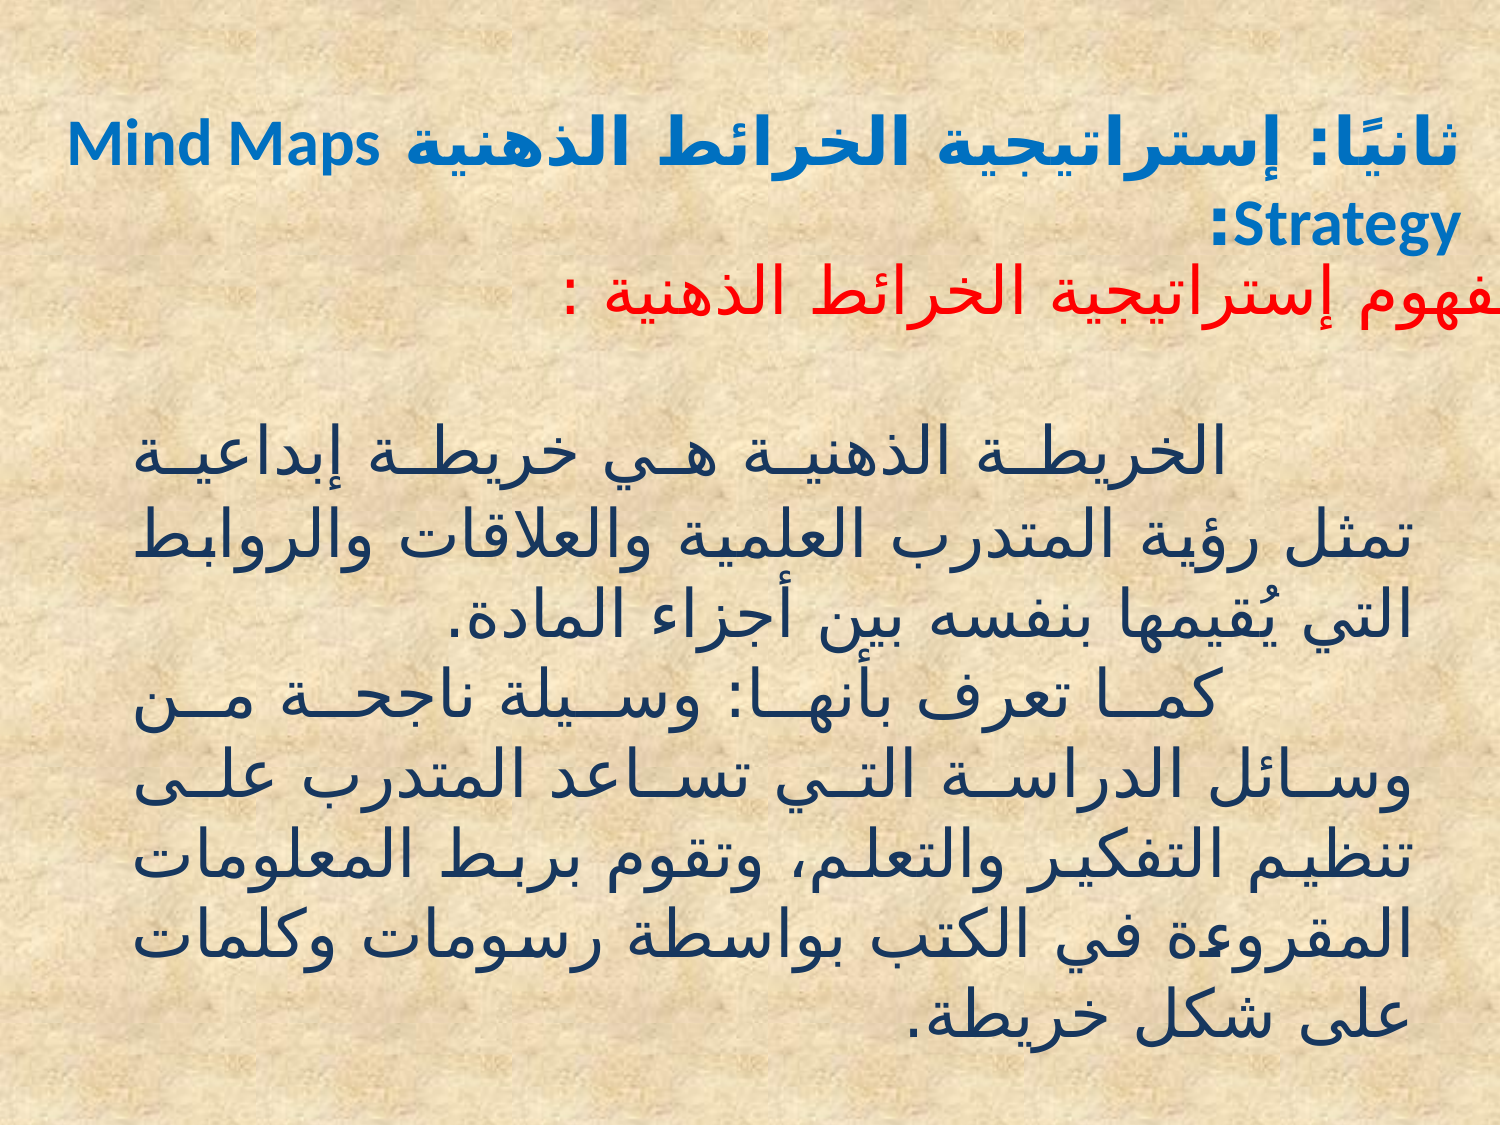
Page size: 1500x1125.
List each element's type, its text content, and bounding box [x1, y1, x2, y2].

text_box مفهوم إستراتيجية الخرائط الذهنية : [544, 240, 1500, 336]
picture [0, 0, 1500, 1125]
text_box الخريطة الذهنية هي خريطة إبداعية تمثل رؤية المتدرب العلمية والعلاقات والروابط التي يُقيمها بنفسه بين أجزاء المادة. كما تعرف بأنها: وسيلة ناجحة من وسائل الدراسة التي تساعد المتدرب على تنظيم التفكير والتعلم، وتقوم بربط المعلومات المقروءة في الكتب بواسطة رسومات وكلمات على شكل خريطة. [117, 383, 1430, 1058]
text_box ثانيًا: إستراتيجية الخرائط الذهنية Mind Maps Strategy: [46, 91, 1477, 267]
